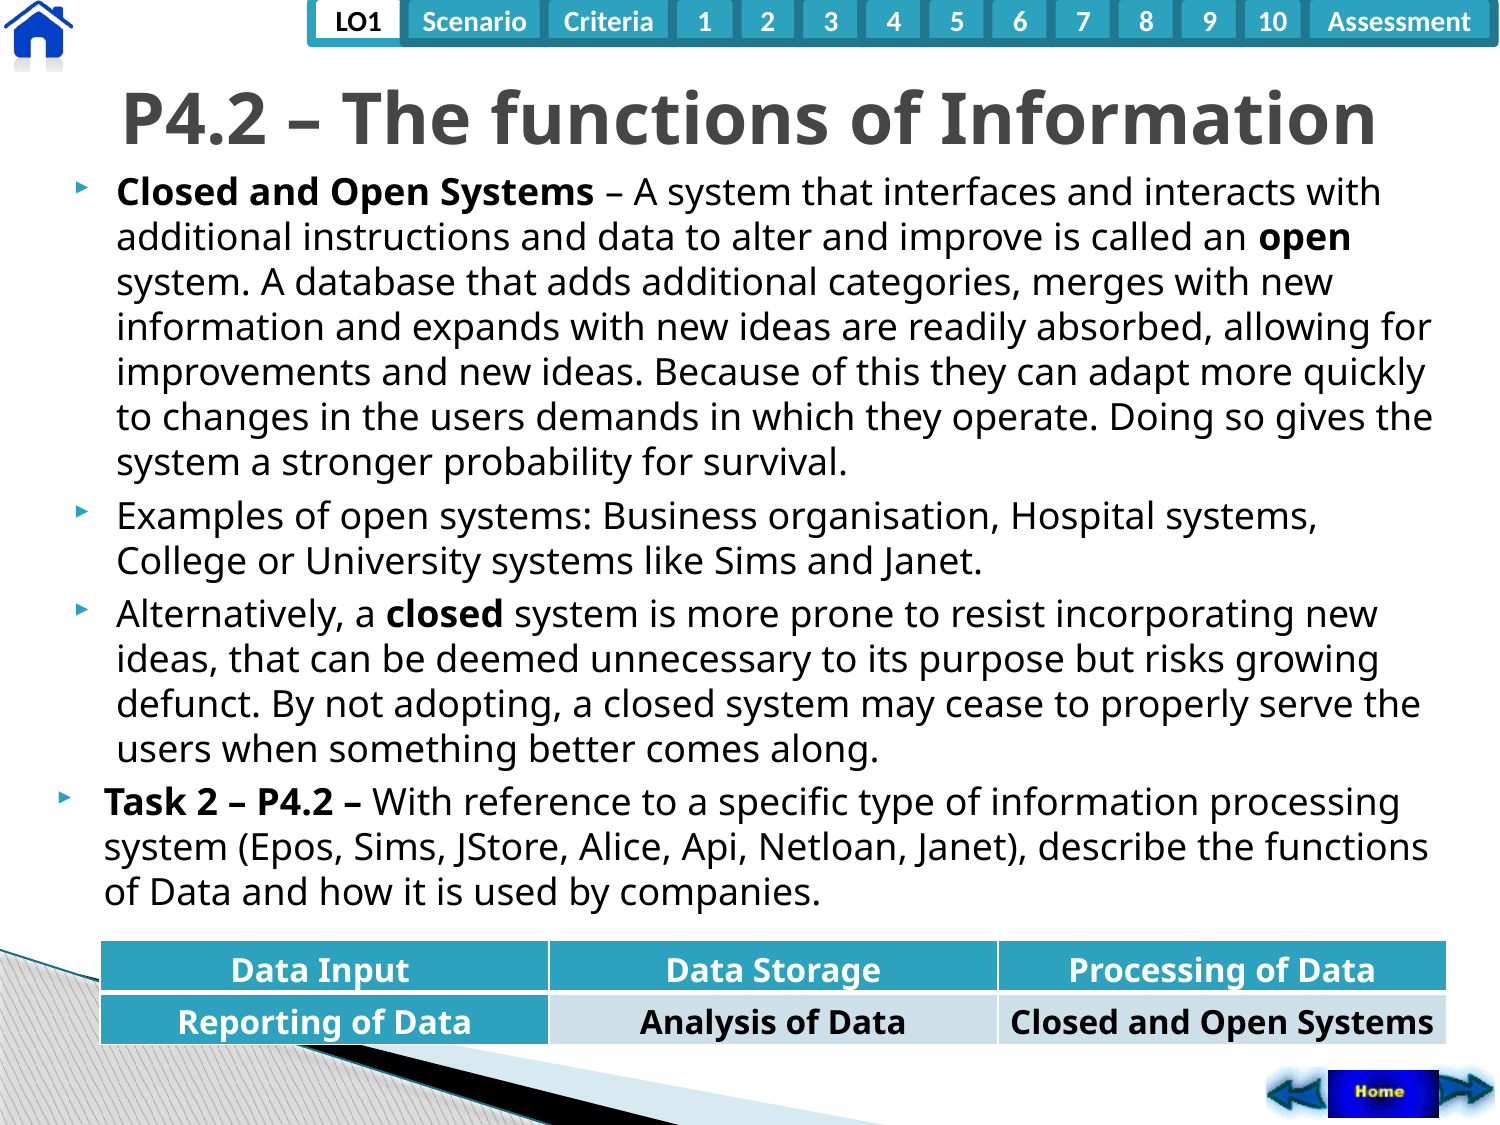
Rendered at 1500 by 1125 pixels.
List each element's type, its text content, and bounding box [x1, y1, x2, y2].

table_header Data Input [101, 941, 548, 990]
picture [0, 0, 77, 91]
table_header Data Storage [550, 941, 997, 990]
picture [1266, 1055, 1495, 1125]
title P4.2 – The functions of Information [75, 54, 1425, 159]
table_cell Closed and Open Systems [999, 995, 1446, 1044]
table_cell Analysis of Data [550, 995, 997, 1044]
table_cell Reporting of Data [101, 995, 548, 1044]
table_header Processing of Data [999, 941, 1446, 990]
list Closed and Open Systems – A system that interfaces and interacts with additional instructions and data to alter and improve is called an open system. A database that adds additional categories, merges with new information and expands with new ideas are readily absorbed, allowing for improvements and new ideas. Because of this they can adapt more quickly to changes in the users demands in which they operate. Doing so gives the system a stronger probability for survival. Examples of open systems: Business organisation, Hospital systems, College or University systems like Sims and Janet. Alternatively, a closed system is more prone to resist incorporating new ideas, that can be deemed unnecessary to its purpose but risks growing defunct. By not adopting, a closed system may cease to properly serve the users when something better comes along. Task 2 – P4.2 – With reference to a specific type of information processing system (Epos, Sims, JStore, Alice, Api, Netloan, Janet), describe the functions of Data and how it is used by companies. [41, 160, 1471, 988]
